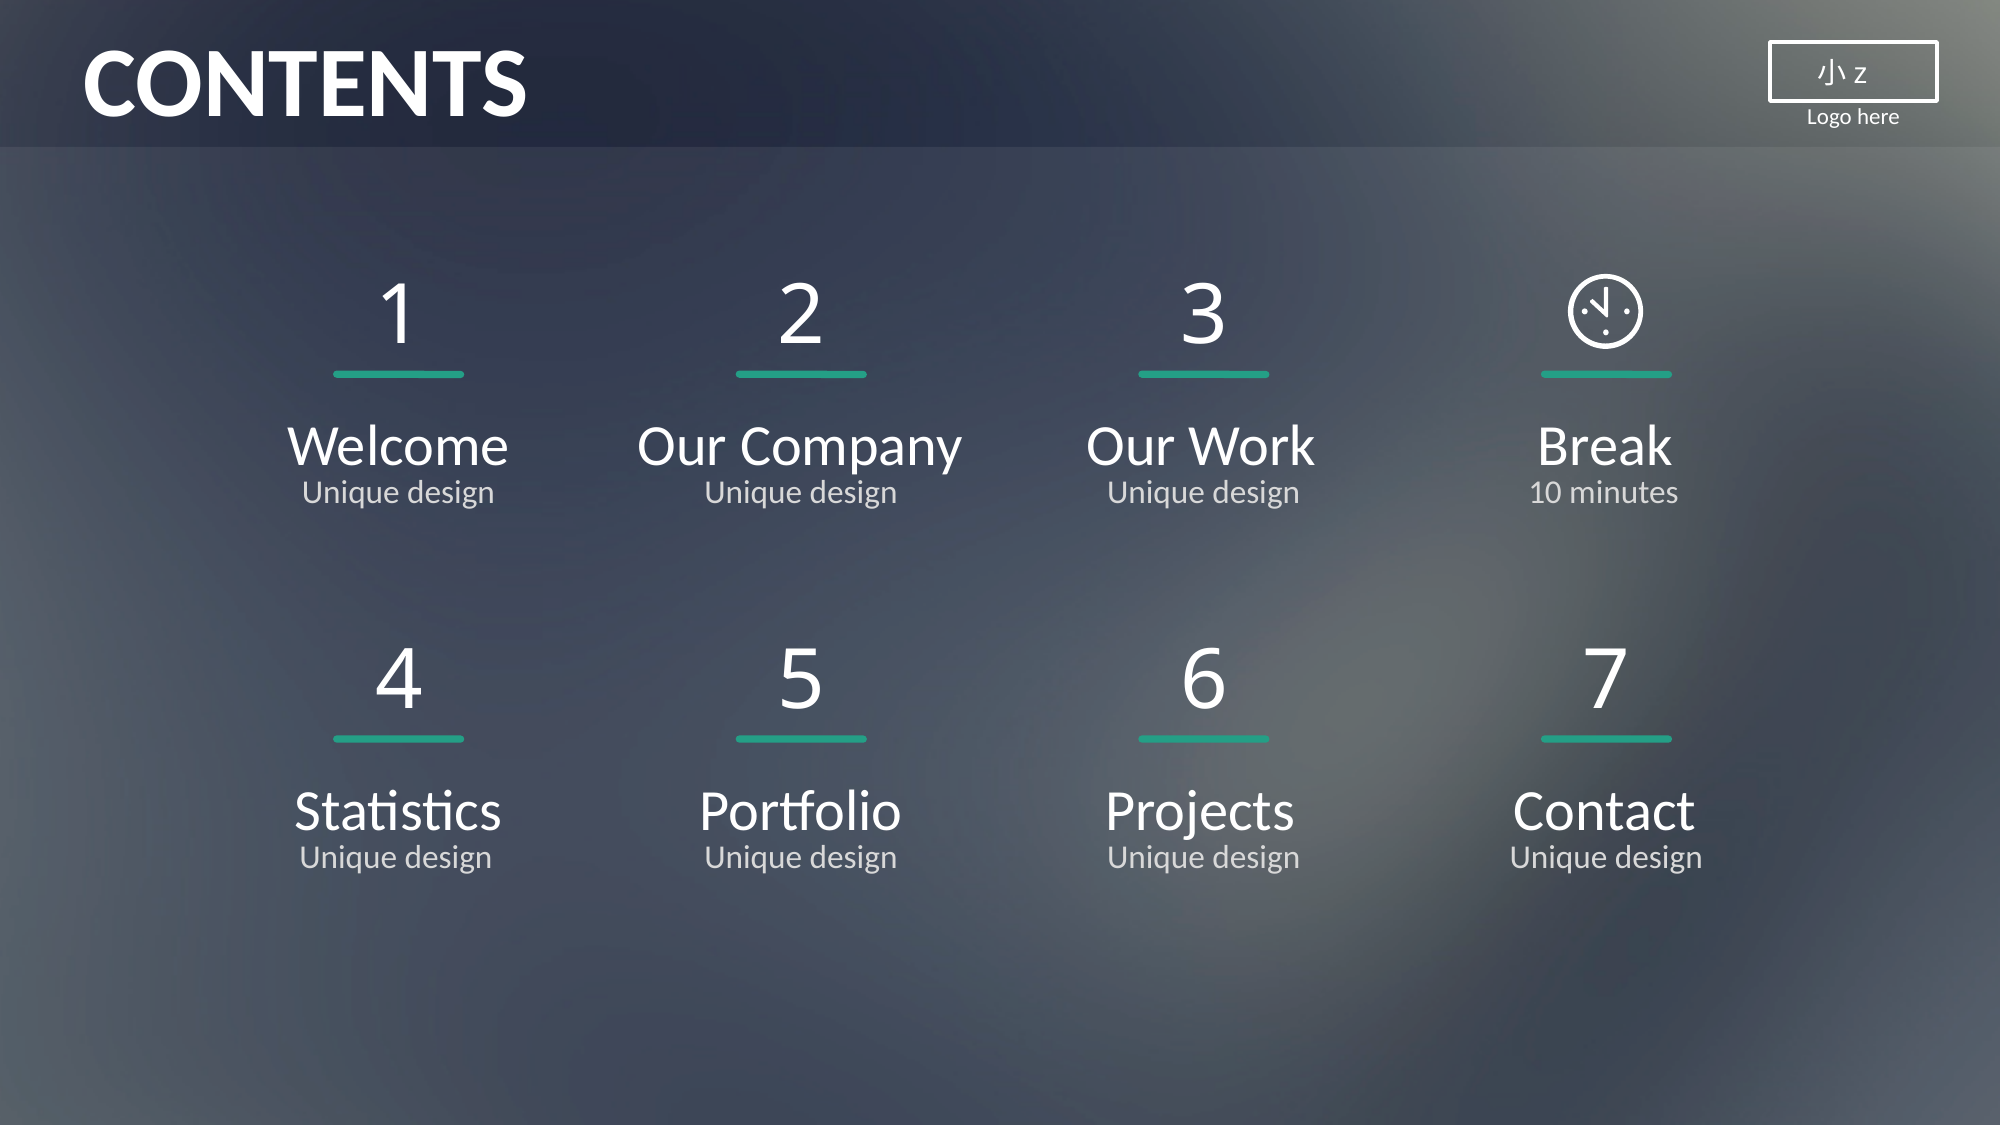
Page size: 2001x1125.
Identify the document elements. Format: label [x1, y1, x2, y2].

text_box [1493, 764, 1720, 884]
text_box [1567, 273, 1644, 350]
text_box [620, 399, 981, 519]
text_box [271, 399, 527, 519]
text_box [683, 764, 920, 884]
text_box [1769, 41, 1938, 138]
text_box [1070, 399, 1333, 519]
picture [0, 0, 2000, 1125]
text_box [1088, 764, 1317, 884]
text_box [277, 764, 533, 884]
text_box [1512, 399, 1702, 519]
